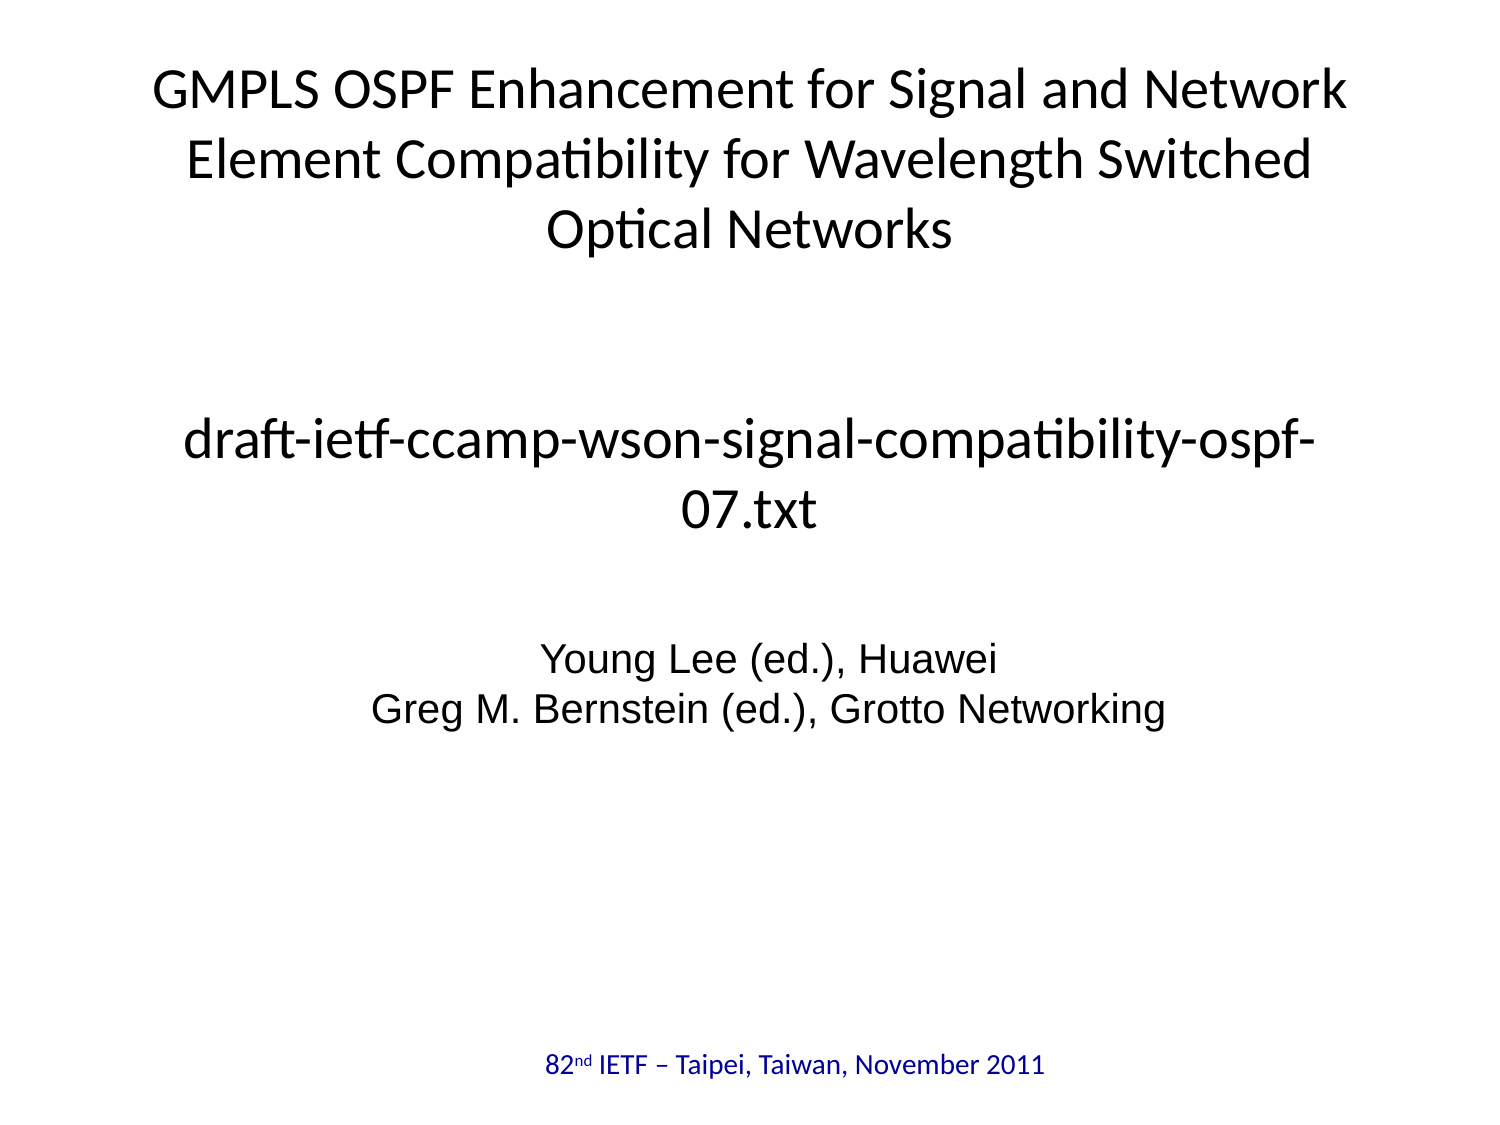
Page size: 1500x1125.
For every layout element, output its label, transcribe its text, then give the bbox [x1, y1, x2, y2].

title GMPLS OSPF Enhancement for Signal and Network Element Compatibility for Wavelength Switched Optical Networks draft-ietf-ccamp-wson-signal-compatibility-ospf-07.txt [112, 174, 1388, 417]
text_box Young Lee (ed.), Huawei Greg M. Bernstein (ed.), Grotto Networking [87, 624, 1450, 740]
